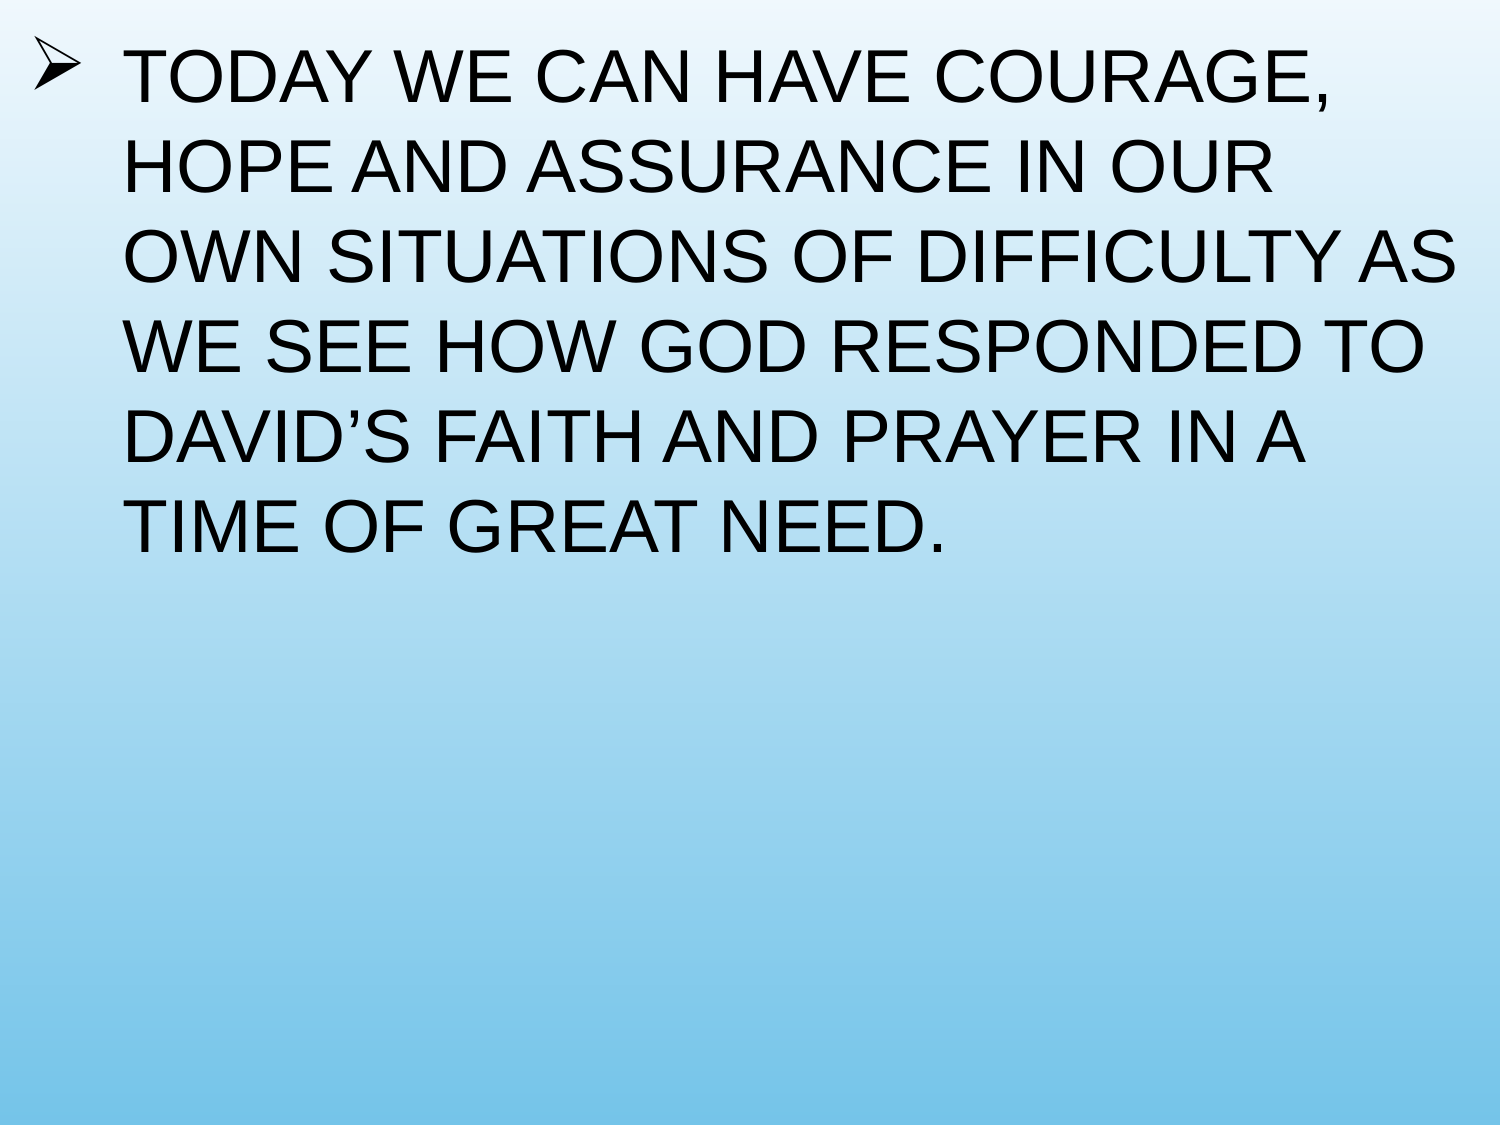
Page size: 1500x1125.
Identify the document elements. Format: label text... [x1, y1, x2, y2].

subtitle TODAY WE CAN HAVE COURAGE, HOPE AND ASSURANCE IN OUR OWN SITUATIONS OF DIFFICULTY AS WE SEE HOW GOD RESPONDED TO DAVID’S FAITH AND PRAYER IN A TIME OF GREAT NEED. [13, 20, 1486, 1108]
